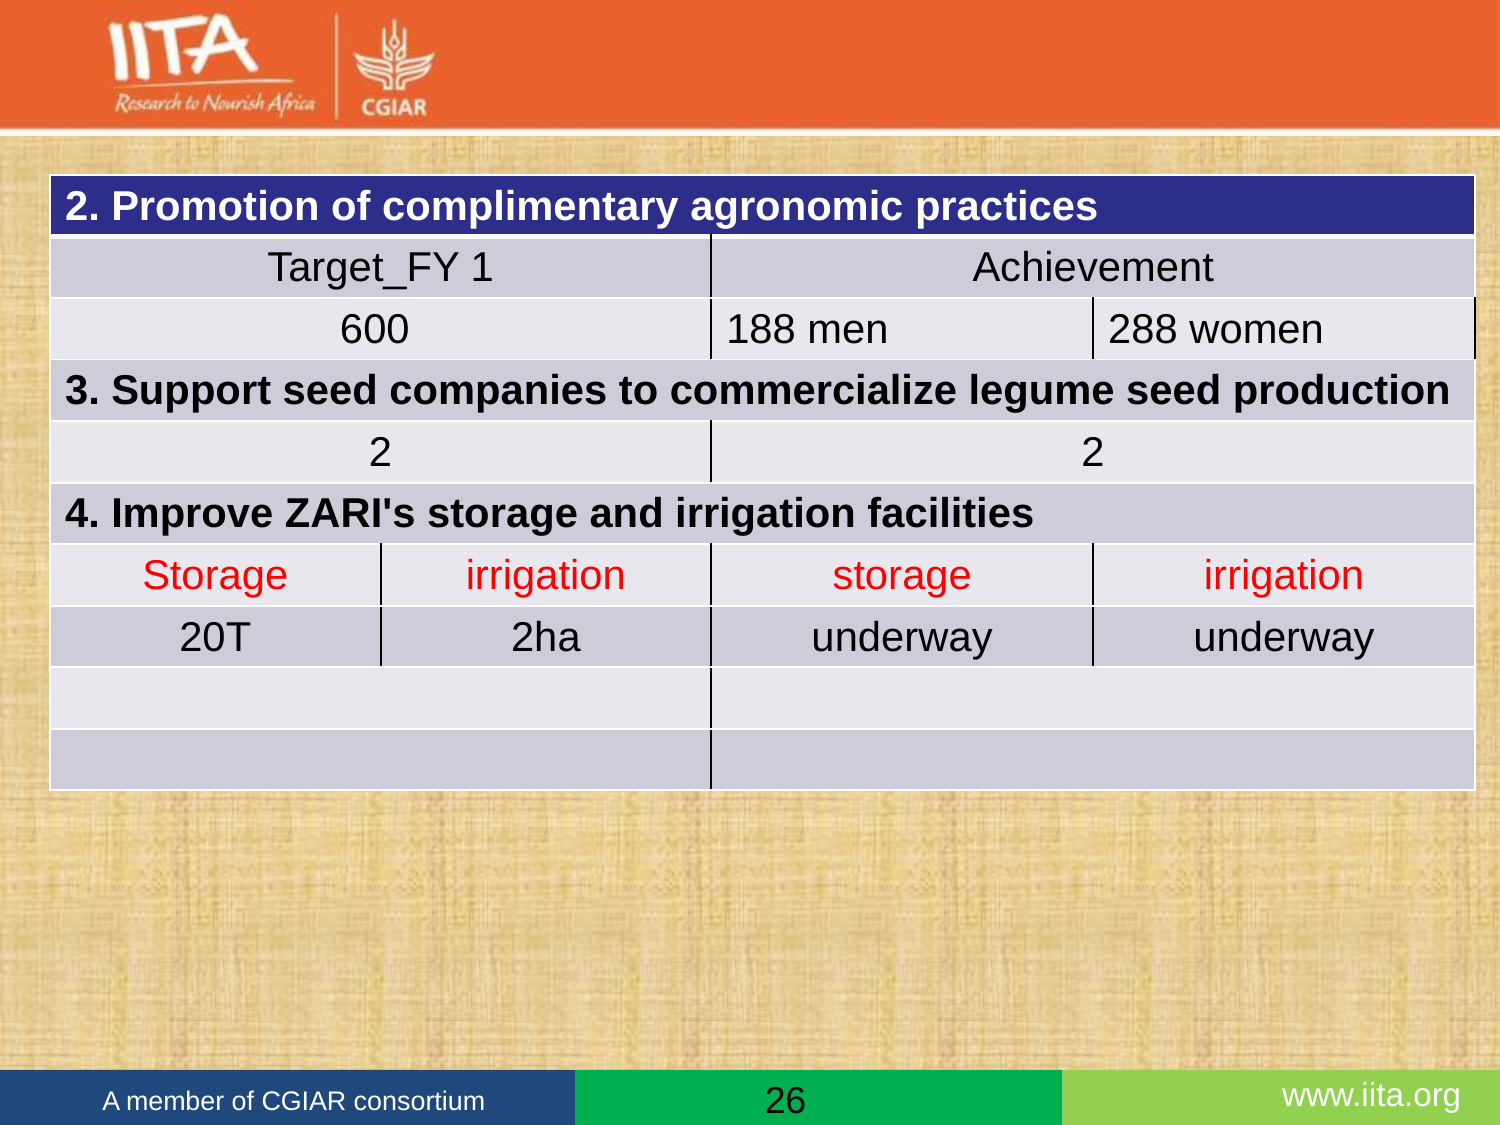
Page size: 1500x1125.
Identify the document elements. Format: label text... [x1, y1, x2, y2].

table_cell 3. Support seed companies to commercialize legume seed production [51, 360, 1474, 420]
table_cell 600 [51, 299, 710, 359]
table_cell irrigation [382, 545, 710, 605]
table_cell 20T [51, 607, 380, 666]
table_cell 2 [712, 422, 1474, 482]
table_cell irrigation [1094, 545, 1474, 605]
table_cell [712, 730, 1474, 789]
table_cell [712, 668, 1474, 728]
text_box 26 [749, 1068, 838, 1125]
table_cell storage [712, 545, 1092, 605]
table_cell [51, 730, 710, 789]
table_cell 4. Improve ZARI's storage and irrigation facilities [51, 484, 1474, 543]
table_header 2. Promotion of complimentary agronomic practices [51, 176, 1474, 234]
picture [0, 0, 1500, 1069]
table_cell 288 women [1094, 299, 1474, 359]
table_cell [51, 668, 710, 728]
table_cell Storage [51, 545, 380, 605]
table_cell underway [712, 607, 1092, 666]
table_cell 2ha [382, 607, 710, 666]
table_cell underway [1094, 607, 1474, 666]
table_cell Achievement [712, 239, 1474, 297]
table_cell 188 men [712, 299, 1092, 359]
table_cell Target_FY 1 [51, 239, 710, 297]
table_cell 2 [51, 422, 710, 482]
